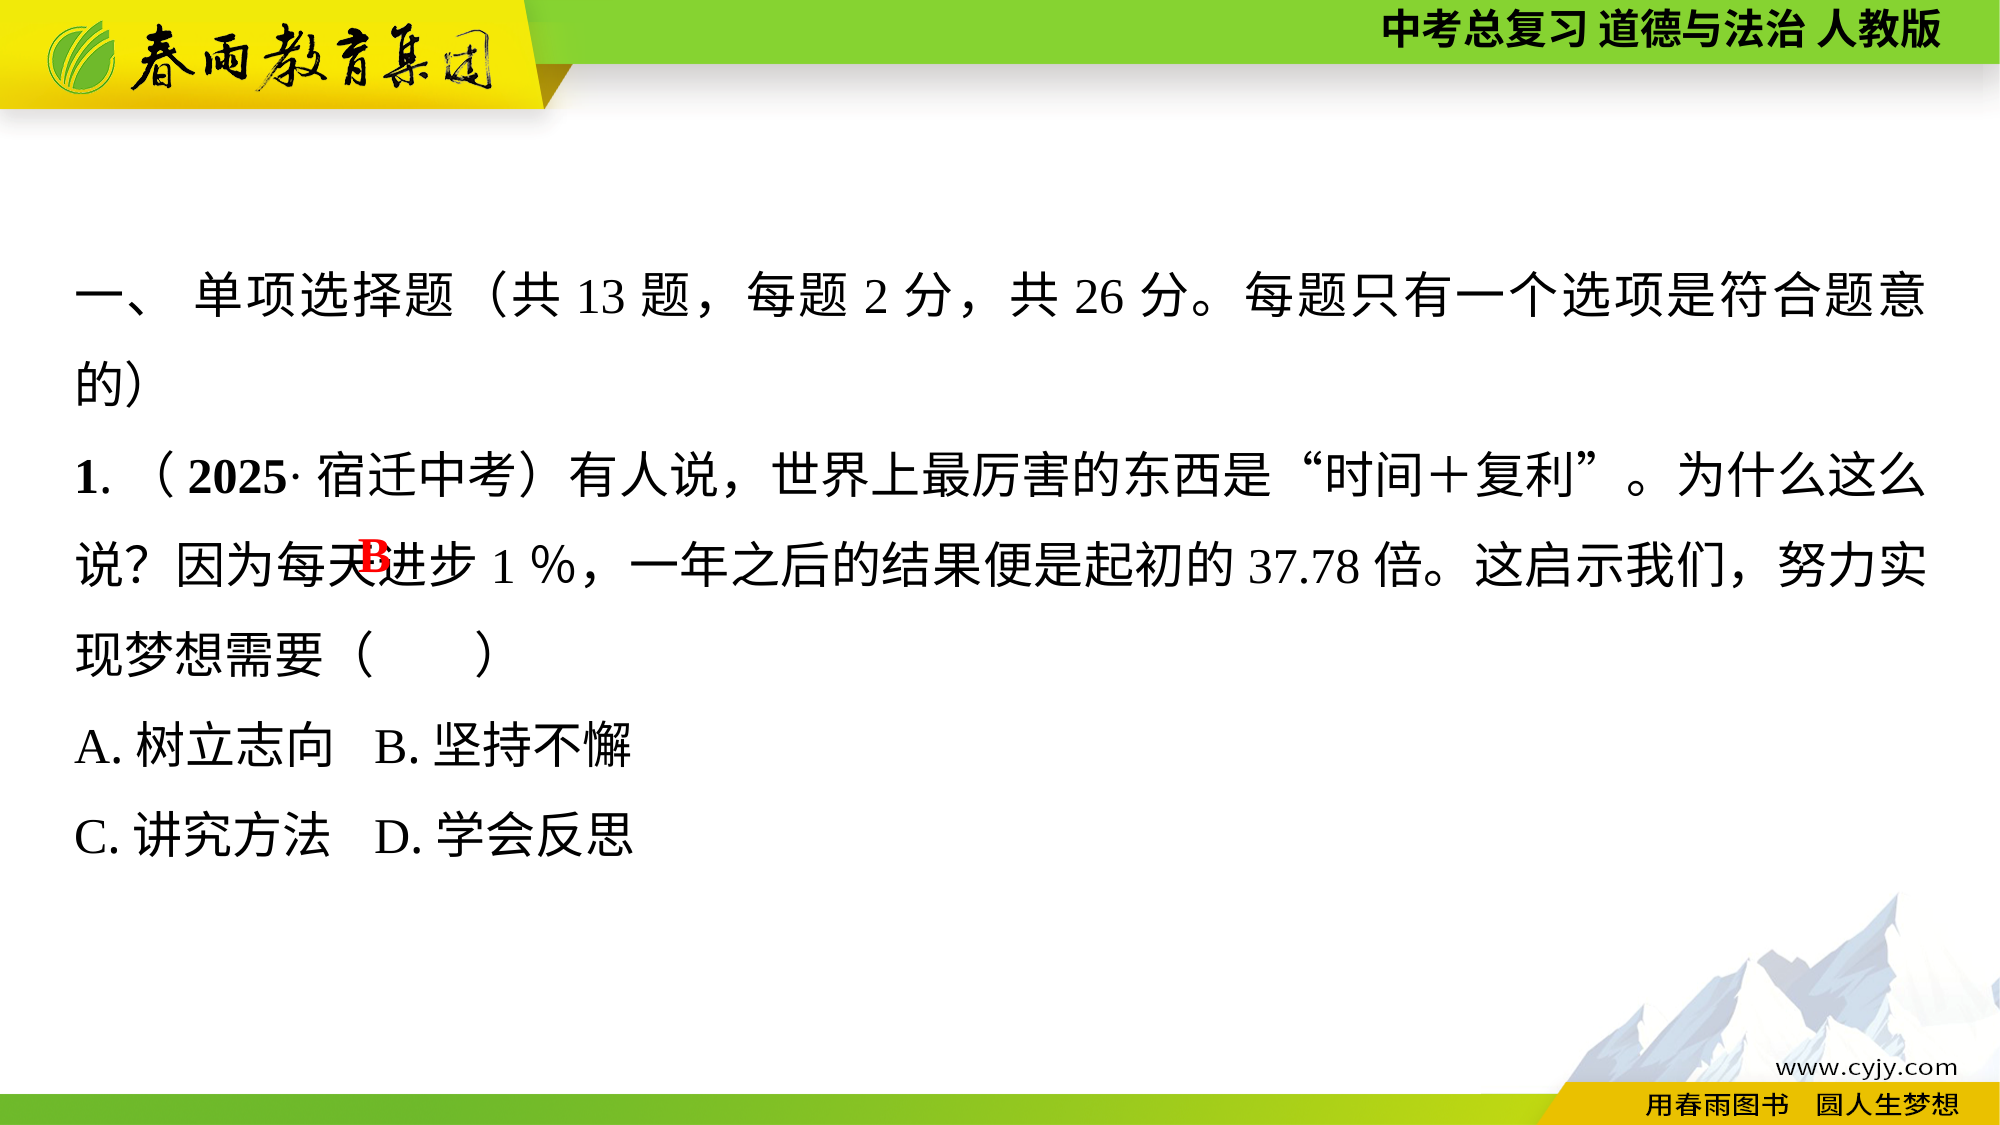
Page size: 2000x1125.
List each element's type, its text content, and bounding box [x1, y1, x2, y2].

list 一、 单项选择题（共13题，每题2分，共26分。每题只有一个选项是符合题意的） 1.（2025·宿迁中考）有人说，世界上最厉害的东西是“时间＋复利”。为什么这么说？因为每天进步1％，一年之后的结果便是起初的37.78倍。这启示我们，努力实现梦想需要（ ） A.树立志向 B.坚持不懈 C.讲究方法 D.学会反思 [59, 226, 1944, 776]
text_box B [343, 515, 407, 590]
picture [0, 0, 2000, 1125]
